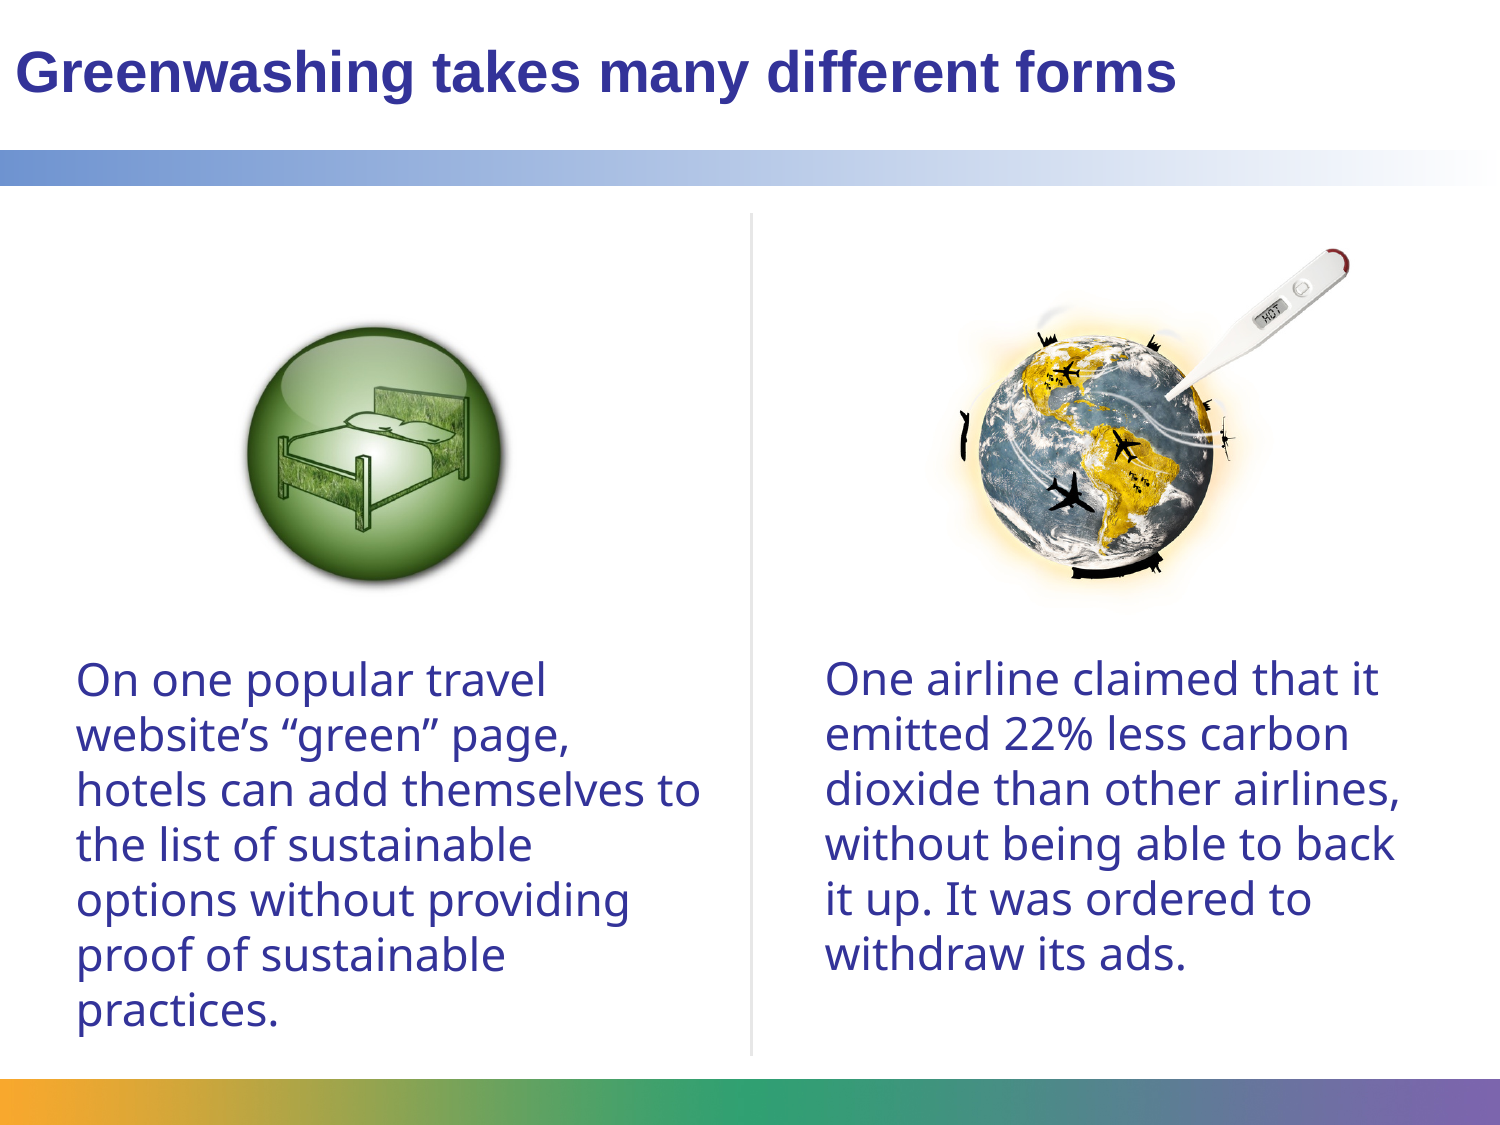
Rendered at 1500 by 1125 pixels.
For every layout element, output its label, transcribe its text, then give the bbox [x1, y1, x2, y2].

picture [894, 189, 1452, 637]
title Greenwashing takes many different forms [0, 0, 1500, 138]
text_box On one popular travel website’s “green” page, hotels can add themselves to the list of sustainable options without providing proof of sustainable practices. [60, 643, 718, 1090]
picture [231, 312, 519, 599]
text_box One airline claimed that it emitted 22% less carbon dioxide than other airlines, without being able to back it up. It was ordered to withdraw its ads. [809, 642, 1436, 1061]
picture [0, 1079, 1500, 1125]
